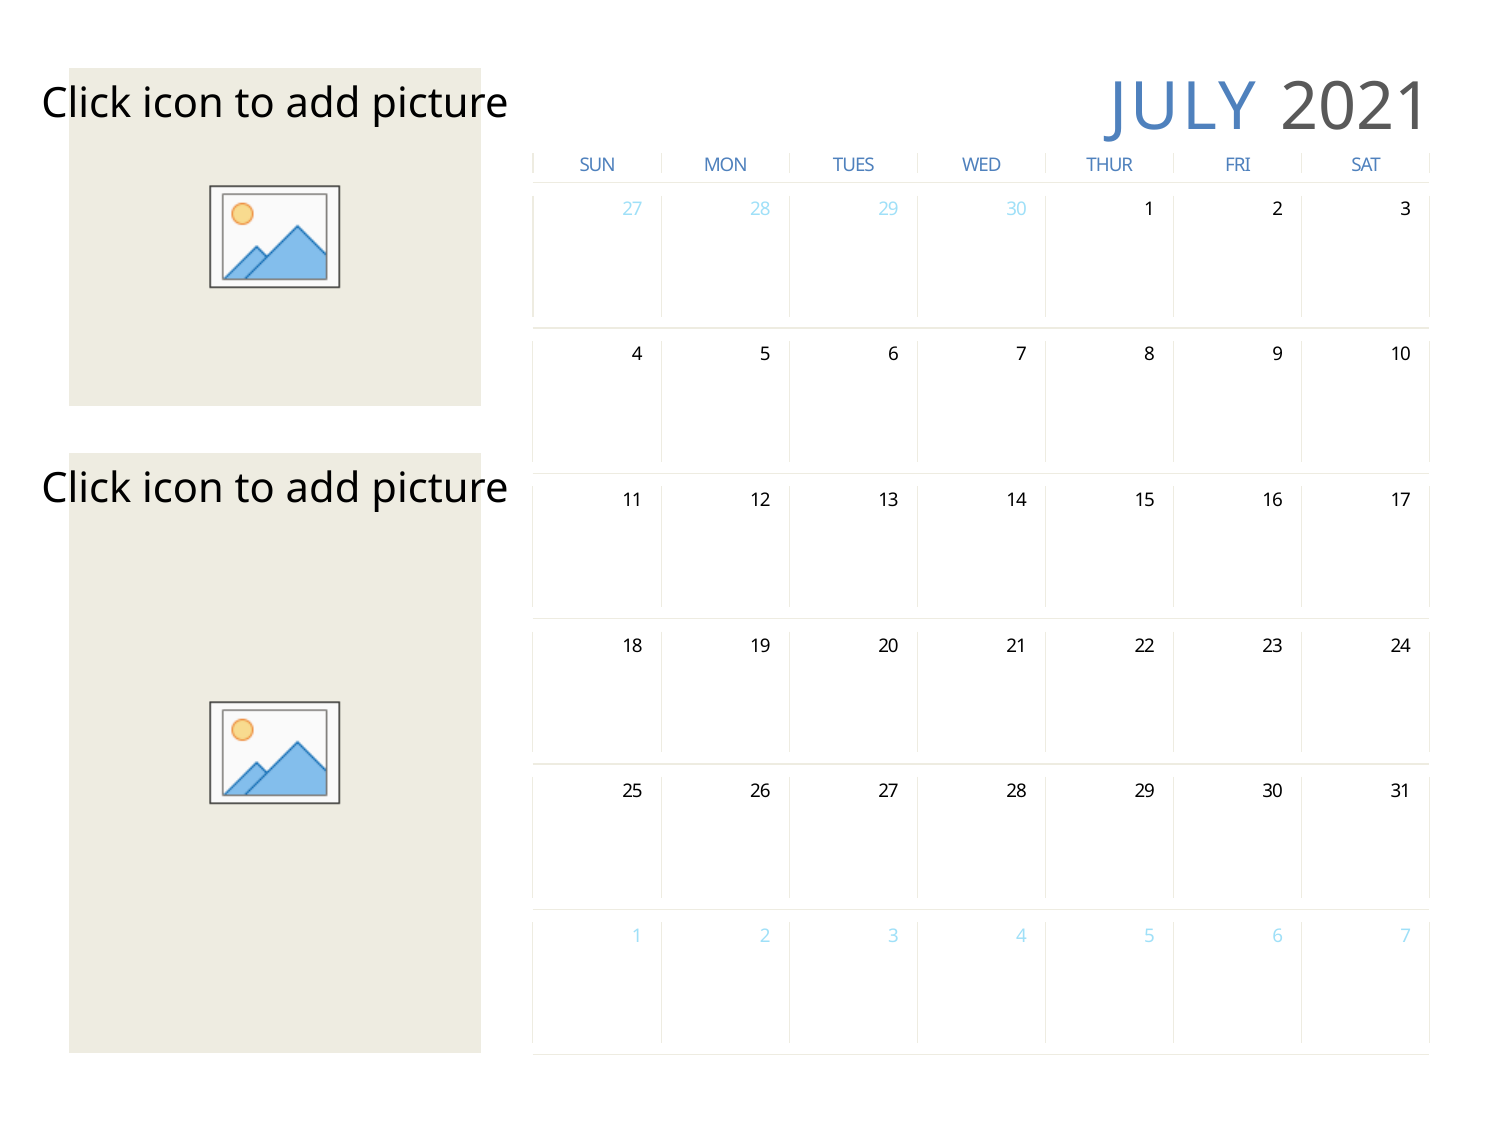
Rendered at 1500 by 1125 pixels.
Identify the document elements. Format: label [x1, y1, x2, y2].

picture [68, 453, 482, 1054]
picture [68, 68, 482, 406]
